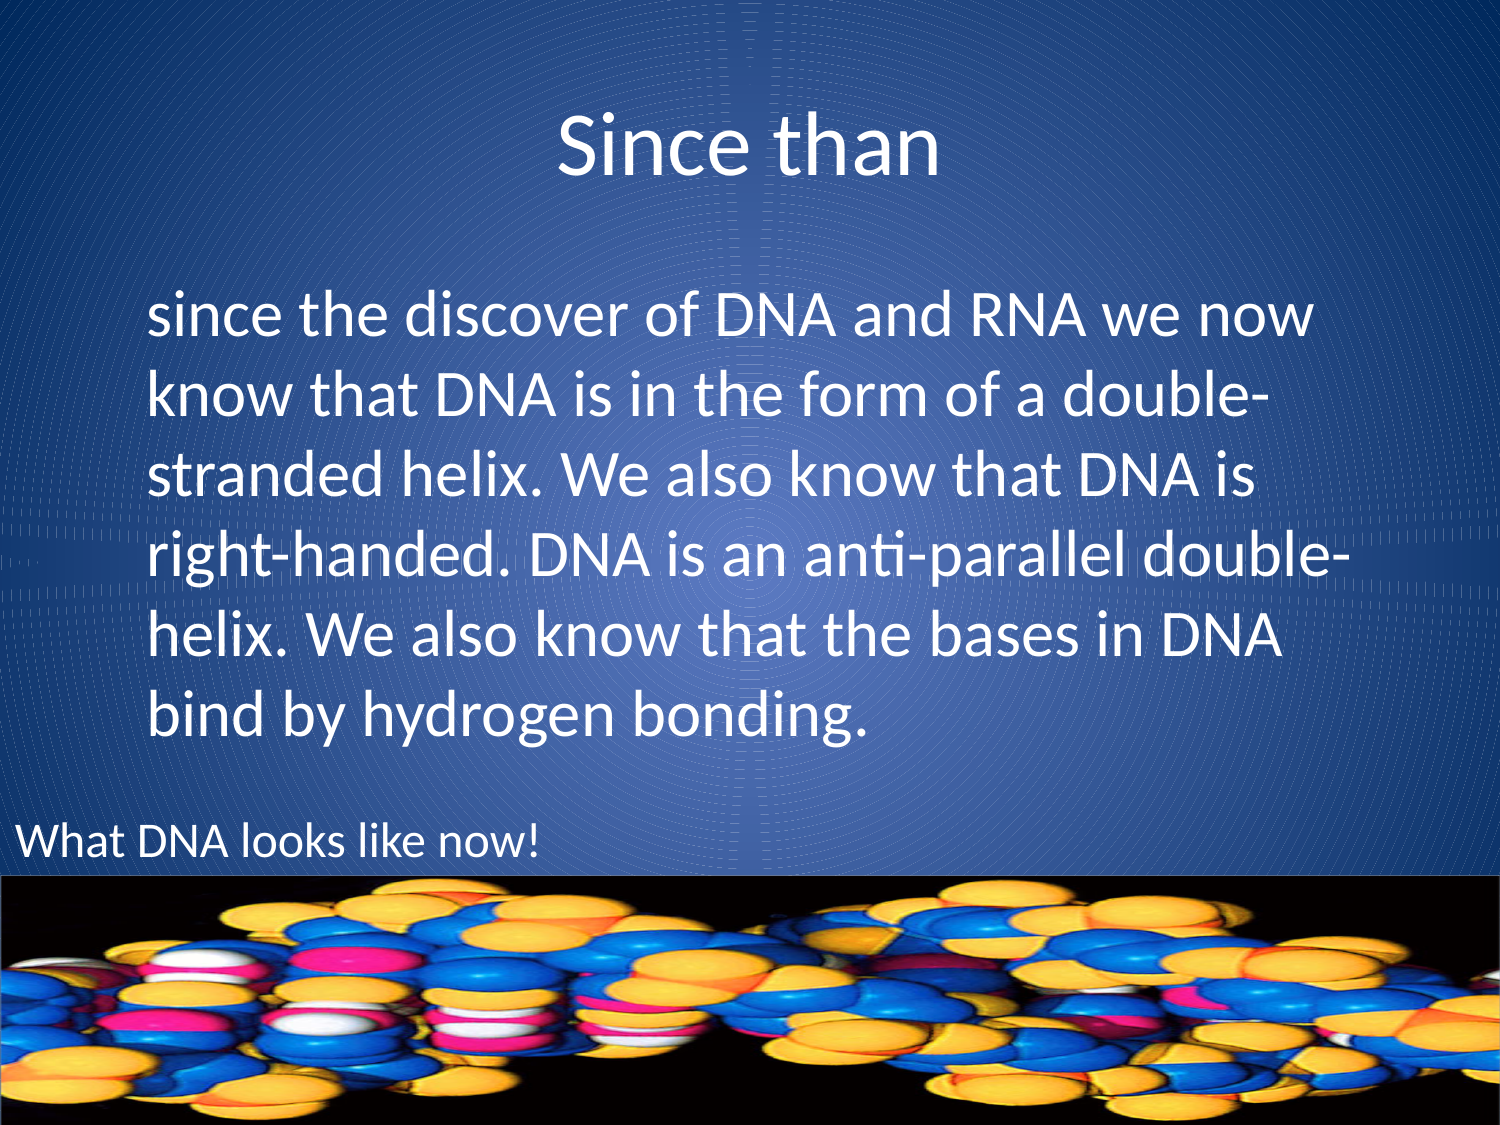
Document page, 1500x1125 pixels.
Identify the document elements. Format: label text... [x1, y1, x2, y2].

title Since than [75, 45, 1425, 233]
picture [2, 249, 1499, 1125]
list since the discover of DNA and RNA we now know that DNA is in the form of a double-stranded helix. We also know that DNA is right-handed. DNA is an anti-parallel double-helix. We also know that the bases in DNA bind by hydrogen bonding. [75, 262, 619, 875]
list since the discover of DNA and RNA we now know that DNA is in the form of a double-stranded helix. We also know that DNA is right-handed. DNA is an anti-parallel double-helix. We also know that the bases in DNA bind by hydrogen bonding. [879, 262, 1425, 875]
text_box What DNA looks like now! [0, 799, 575, 875]
